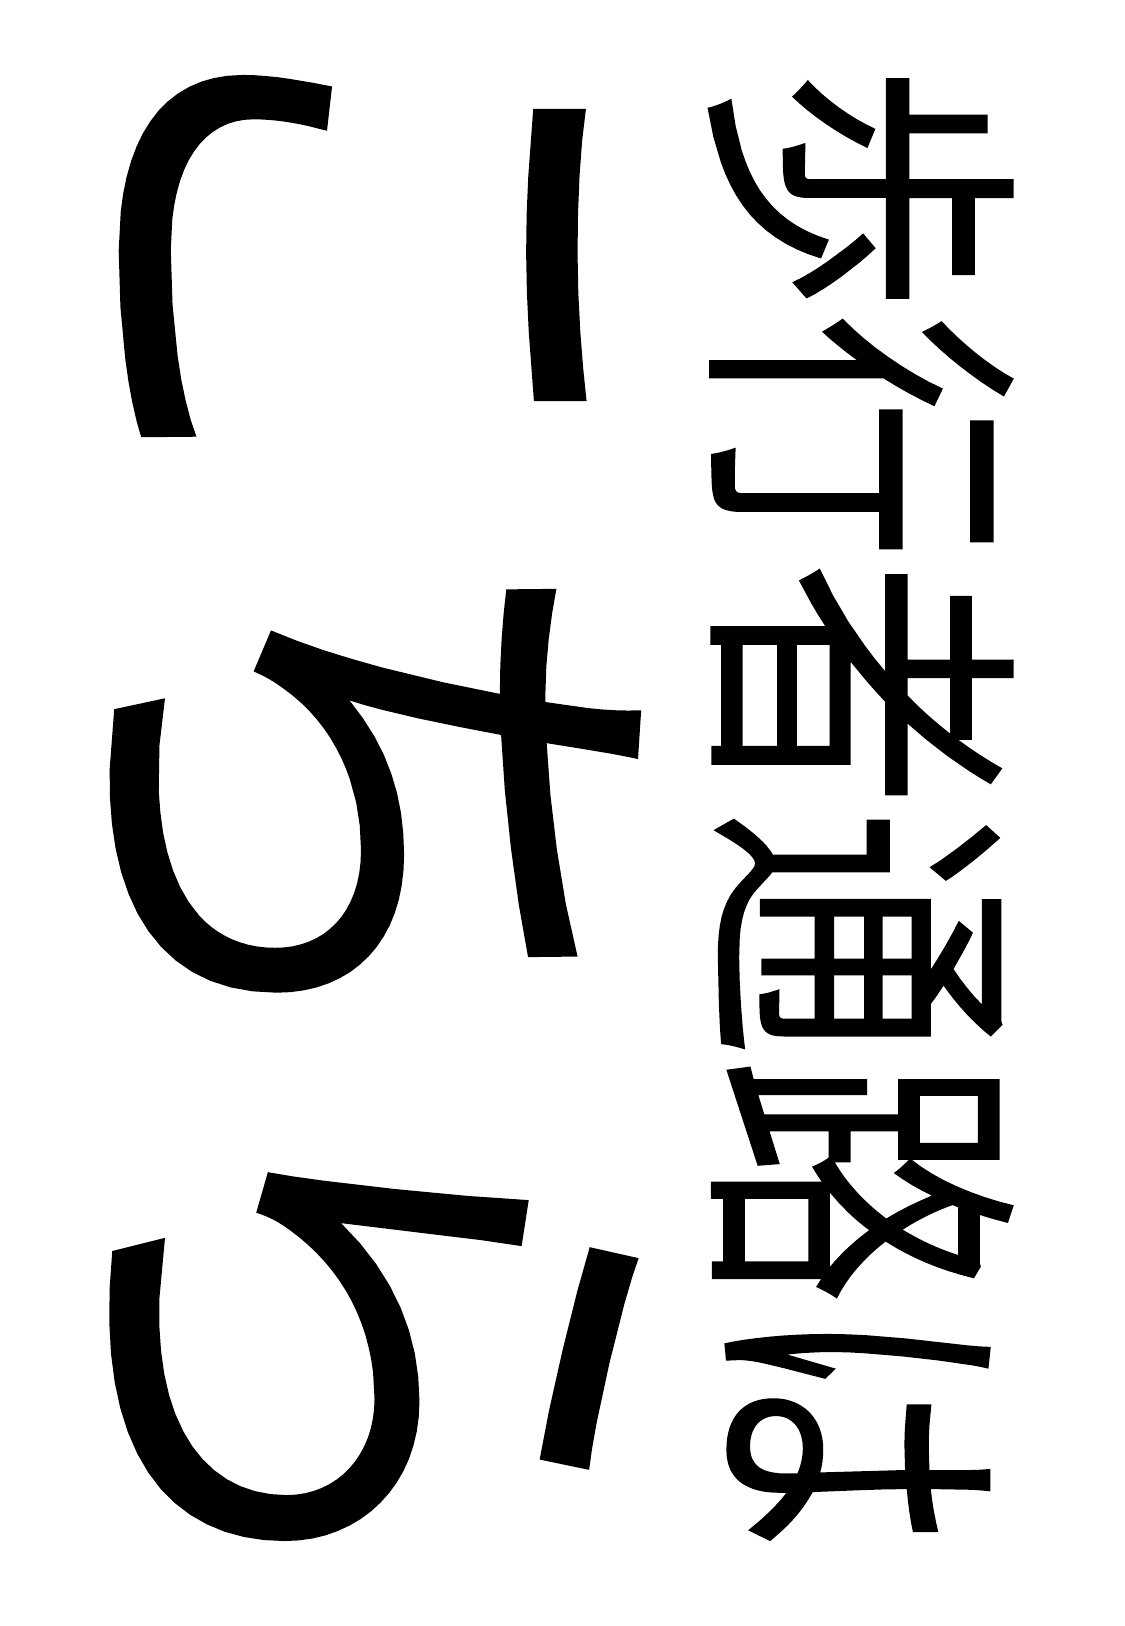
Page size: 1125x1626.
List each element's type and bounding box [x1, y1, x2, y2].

text_box [91, 74, 1014, 1542]
